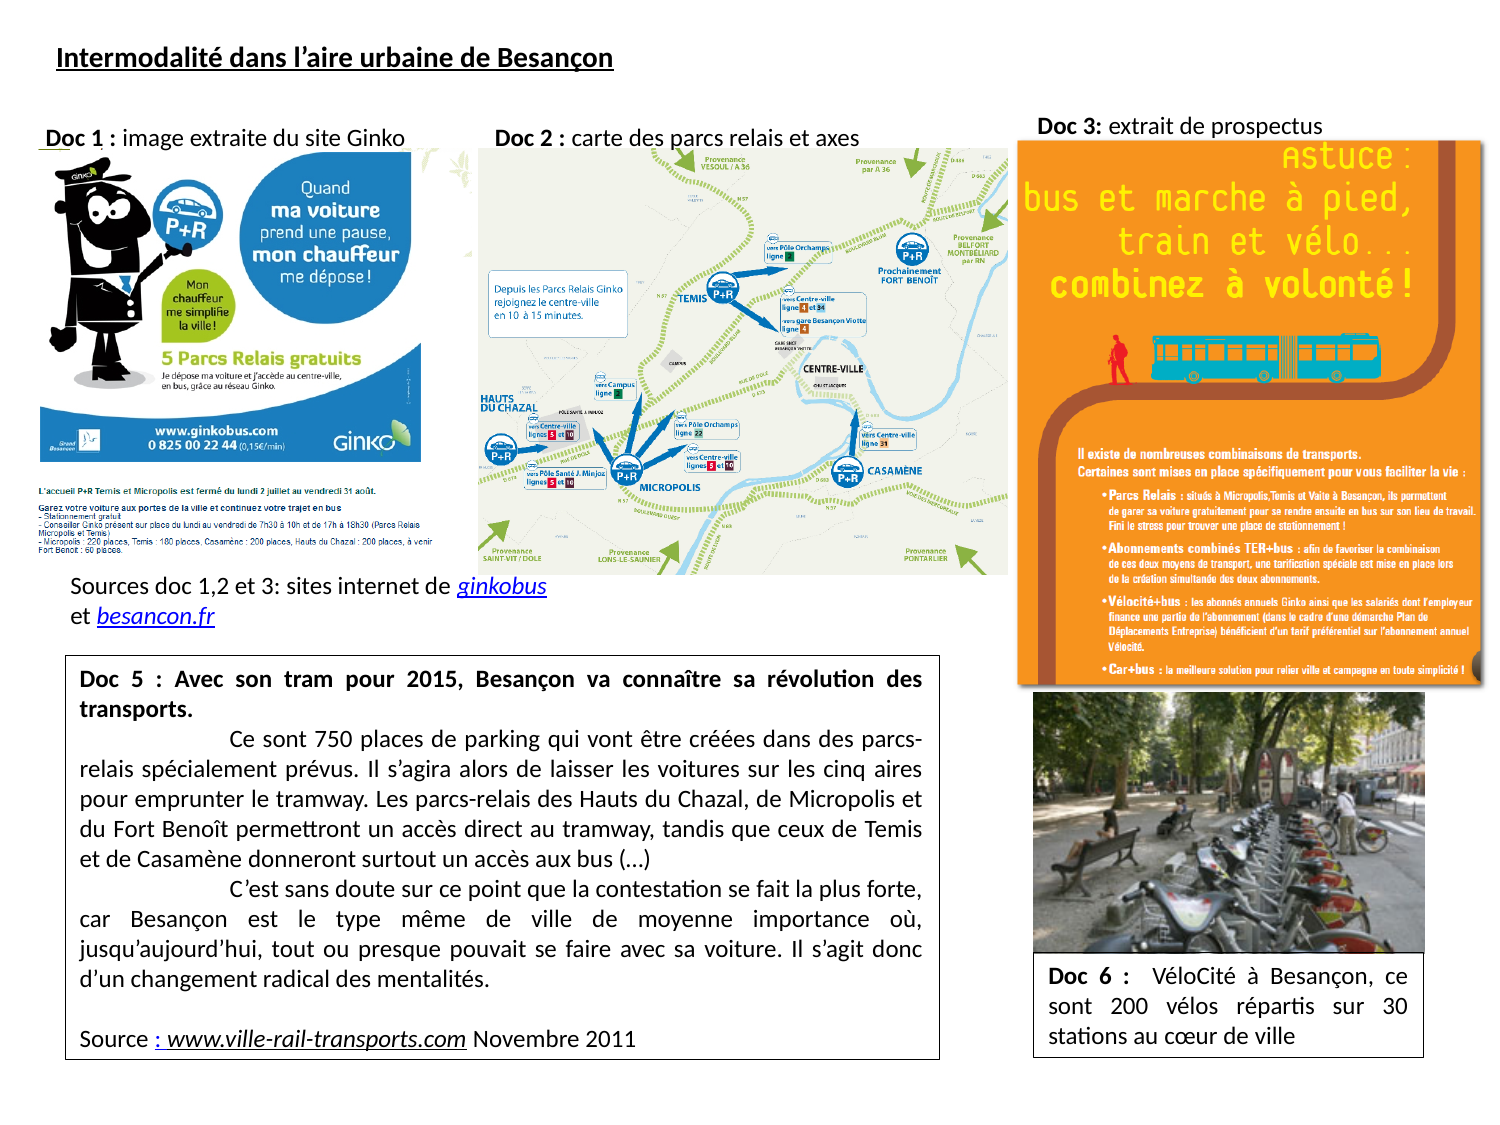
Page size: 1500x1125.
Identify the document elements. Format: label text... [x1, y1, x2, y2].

text_box Doc 3: extrait de prospectus [1022, 101, 1339, 131]
text_box Sources doc 1,2 et 3: sites internet de ginkobus et besancon.fr [55, 565, 563, 638]
text_box Intermodalité dans l’aire urbaine de Besançon [41, 30, 1272, 81]
picture [478, 148, 1008, 575]
picture [29, 148, 472, 557]
text_box Doc 1 : image extraite du site Ginko [30, 113, 427, 147]
picture [1009, 132, 1490, 954]
text_box Doc 5 : Avec son tram pour 2015, Besançon va connaître sa révolution des transports. Ce sont 750 places de parking qui vont être créées dans des parcs-relais spécialement prévus. Il s’agira alors de laisser les voitures sur les cinq aires pour emprunter le tramway. Les parcs-relais des Hauts du Chazal, de Micropolis et du Fort Benoît permettront un accès direct au tramway, tandis que ceux de Temis et de Casamène donneront surtout un accès aux bus (…) C’est sans doute sur ce point que la contestation se fait la plus forte, car Besançon est le type même de ville de moyenne importance où, jusqu’aujourd’hui, tout ou presque pouvait se faire avec sa voiture. Il s’agit donc d’un changement radical des mentalités. Source : www.ville-rail-transports.com Novembre 2011 [64, 655, 939, 1060]
text_box Doc 6 : VéloCité à Besançon, ce sont 200 vélos répartis sur 30 stations au cœur de ville [1033, 962, 1424, 1057]
text_box Doc 2 : carte des parcs relais et axes [480, 113, 876, 147]
